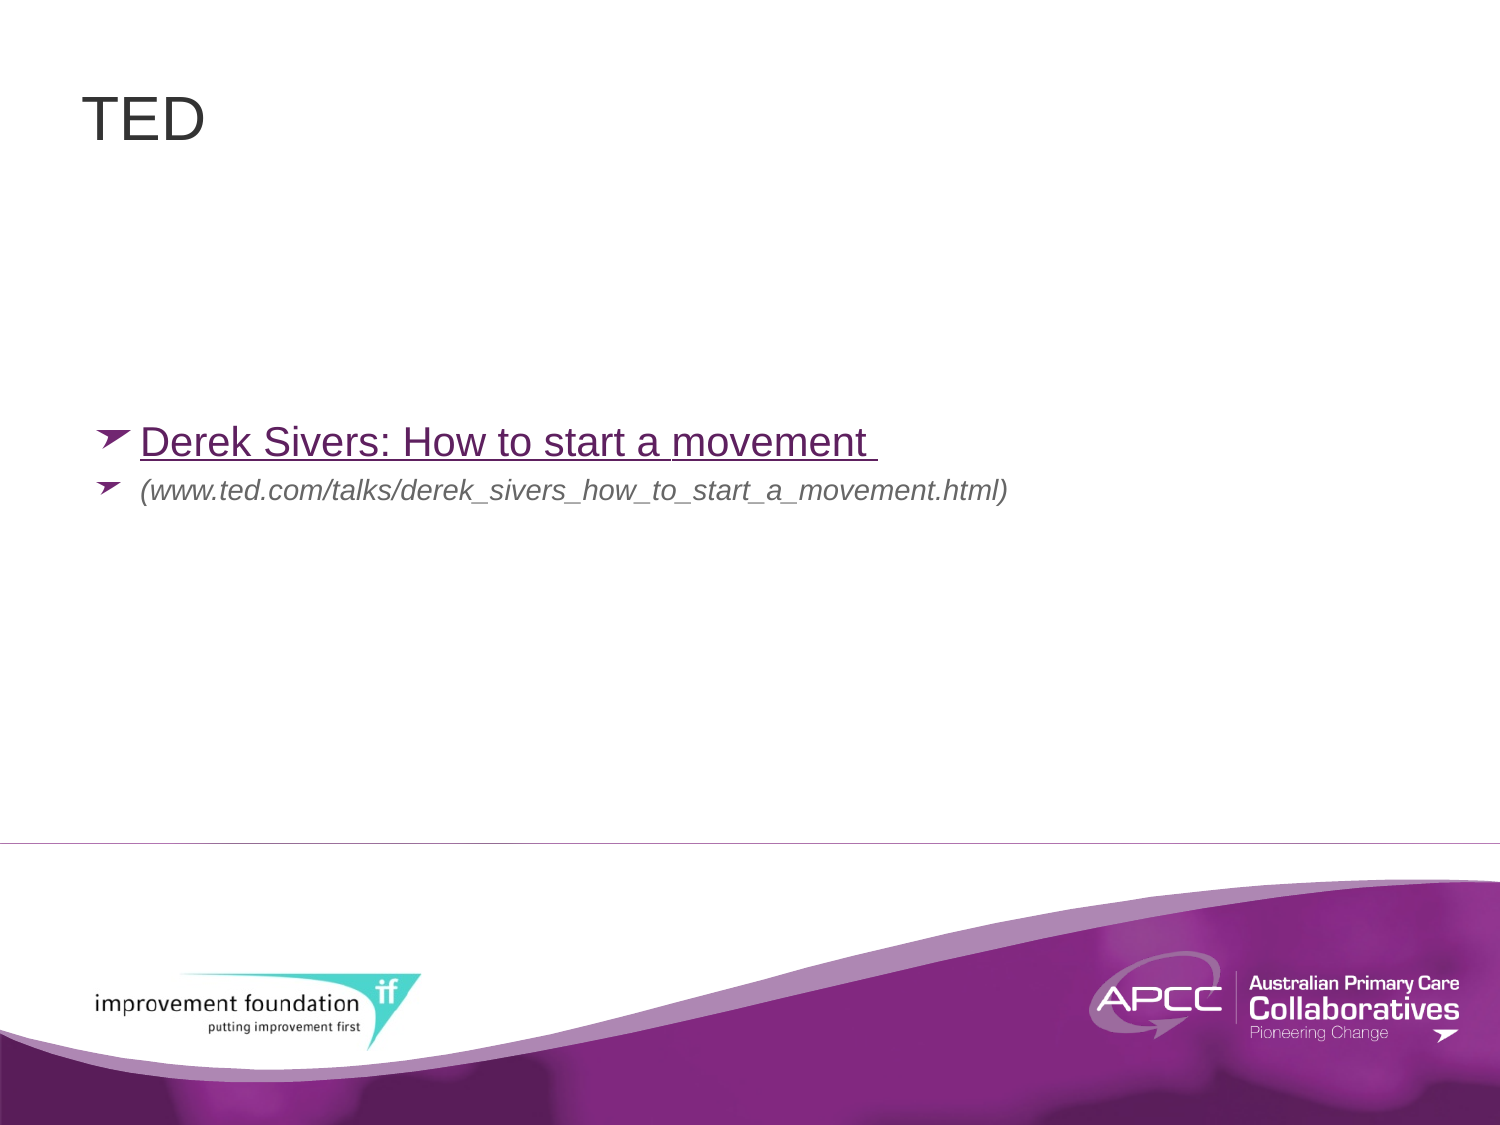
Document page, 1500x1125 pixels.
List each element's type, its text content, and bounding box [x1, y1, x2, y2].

picture [96, 430, 114, 449]
list Derek Sivers: How to start a movement (www.ted.com/talks/derek_sivers_how_to_start_a_movement.html) [81, 182, 1419, 1023]
title TED [80, 77, 1419, 183]
picture [0, 883, 1500, 1125]
picture [93, 1023, 422, 1051]
picture [96, 482, 109, 495]
